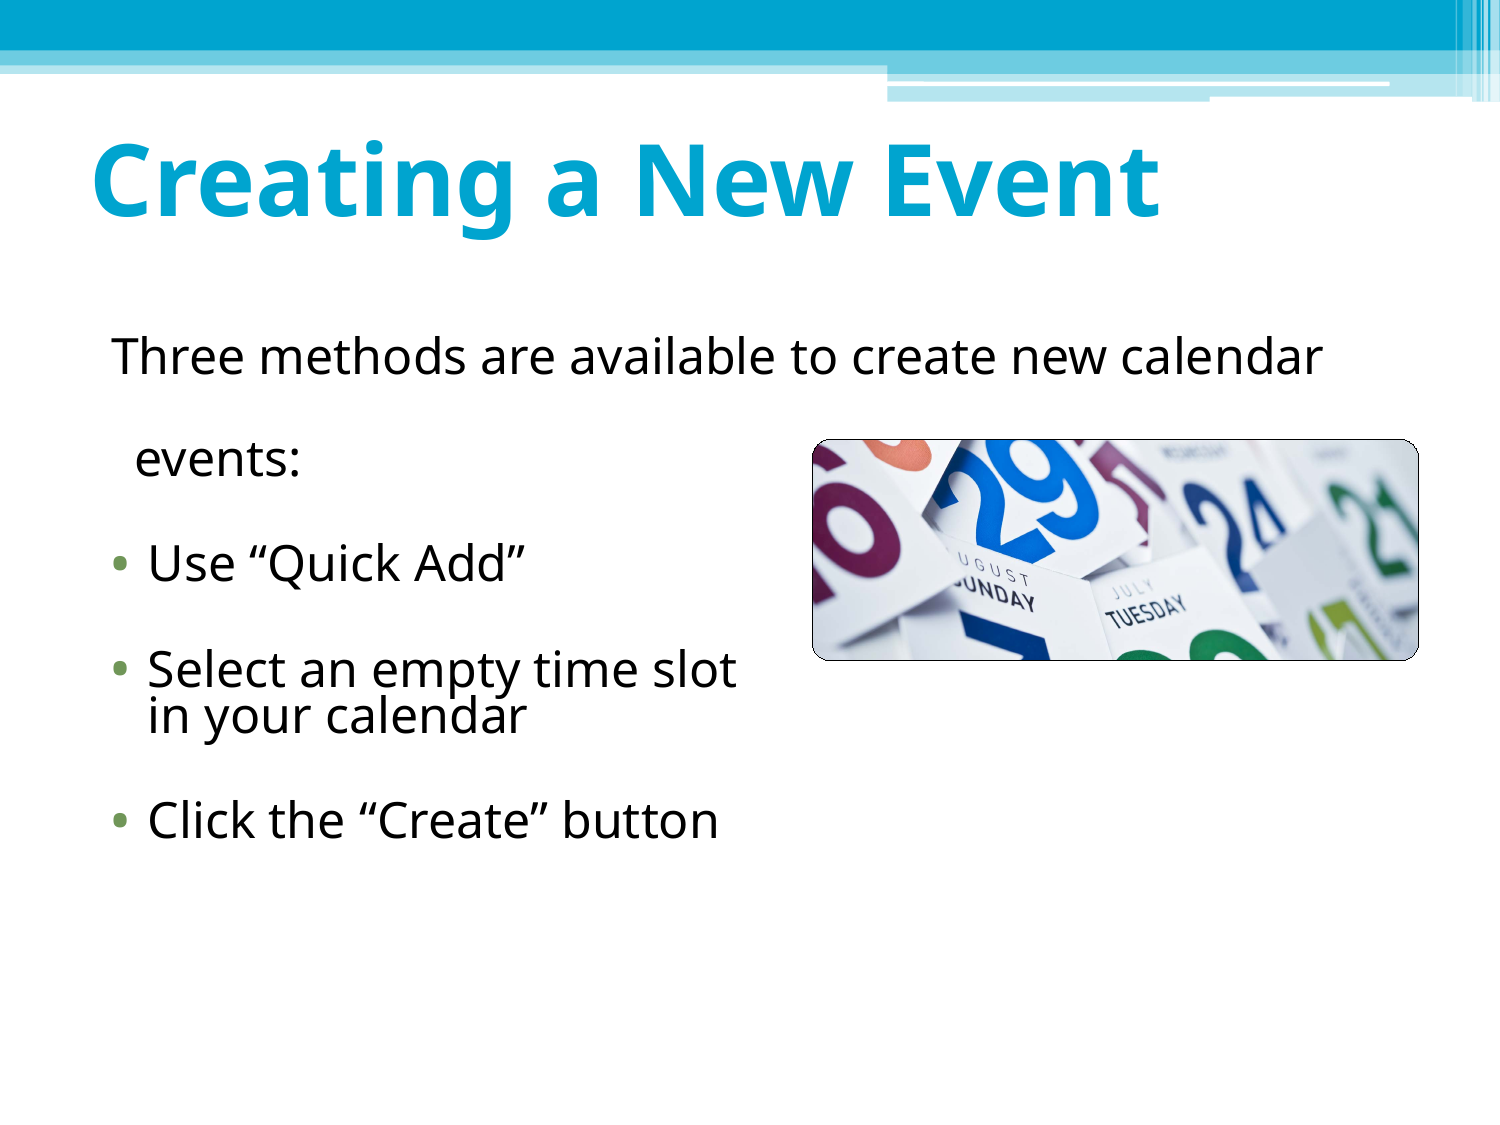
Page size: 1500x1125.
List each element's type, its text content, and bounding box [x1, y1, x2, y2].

list Three methods are available to create new calendar events: Use “Quick Add” Select an empty time slot in your calendar Click the “Create” button [75, 275, 1450, 950]
title Creating a New Event [75, 90, 1418, 263]
picture [812, 439, 1419, 661]
